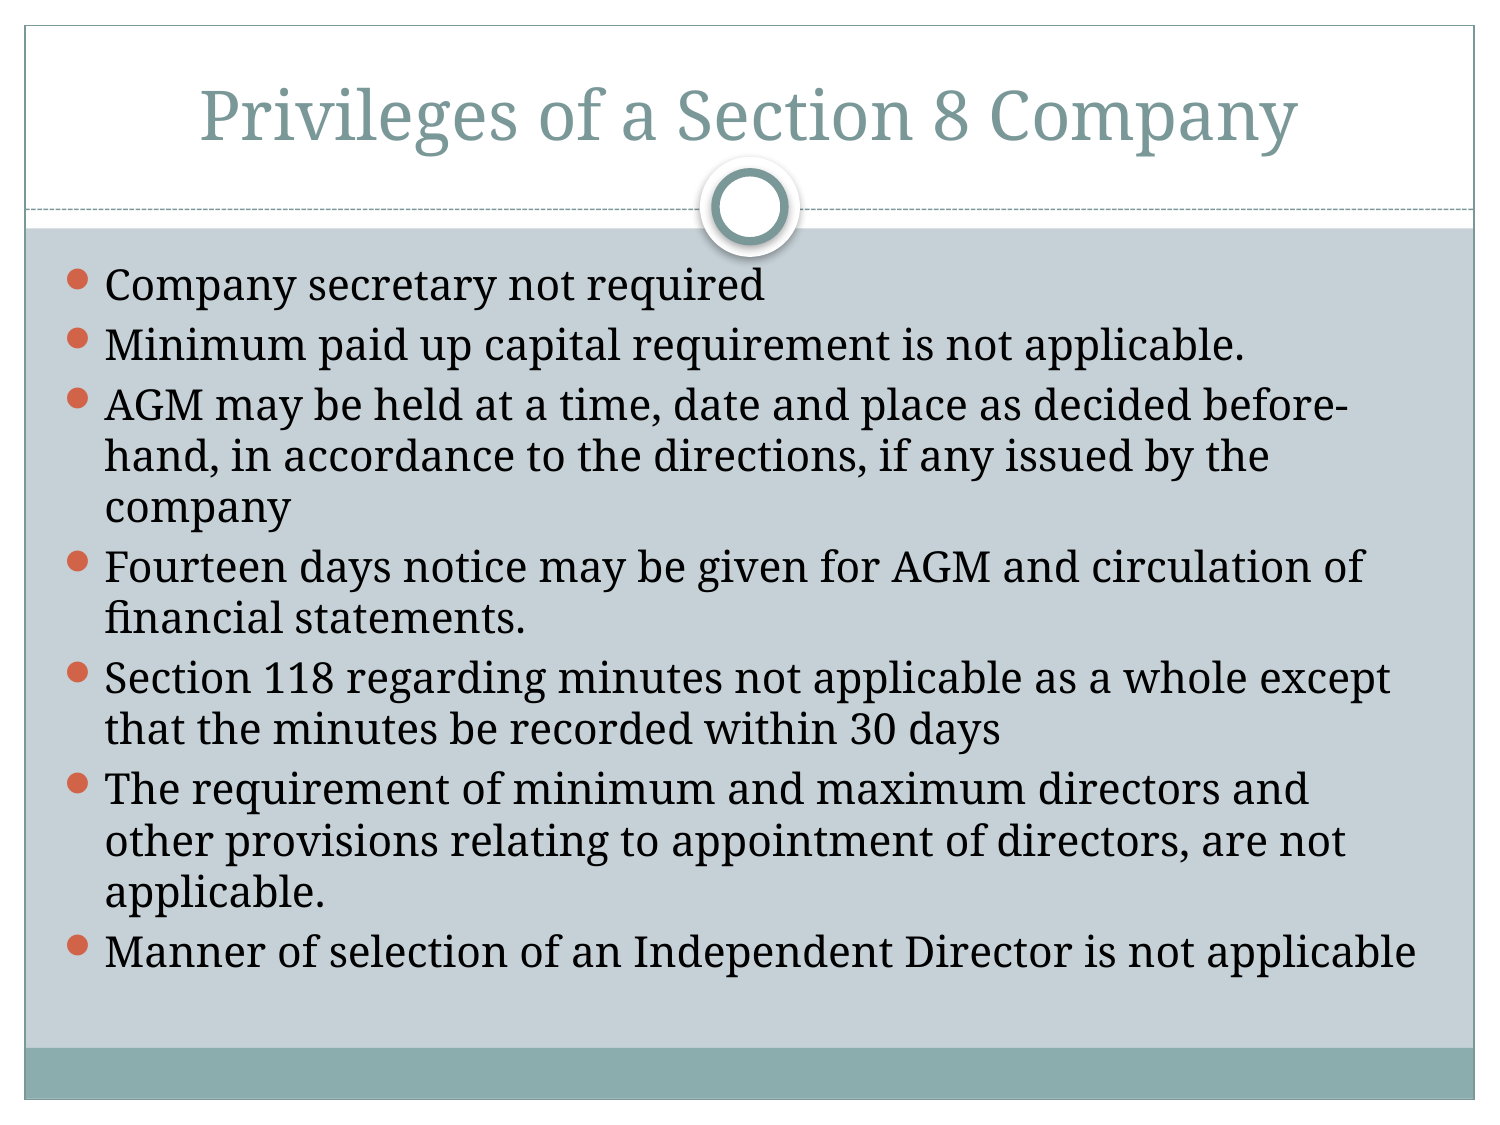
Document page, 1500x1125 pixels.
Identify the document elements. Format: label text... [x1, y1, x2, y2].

list Company secretary not required Minimum paid up capital requirement is not applicable. AGM may be held at a time, date and place as decided before-hand, in accordance to the directions, if any issued by the company Fourteen days notice may be given for AGM and circulation of financial statements. Section 118 regarding minutes not applicable as a whole except that the minutes be recorded within 30 days The requirement of minimum and maximum directors and other provisions relating to appointment of directors, are not applicable. Manner of selection of an Independent Director is not applicable [49, 250, 1445, 1001]
title Privileges of a Section 8 Company [49, 37, 1450, 162]
